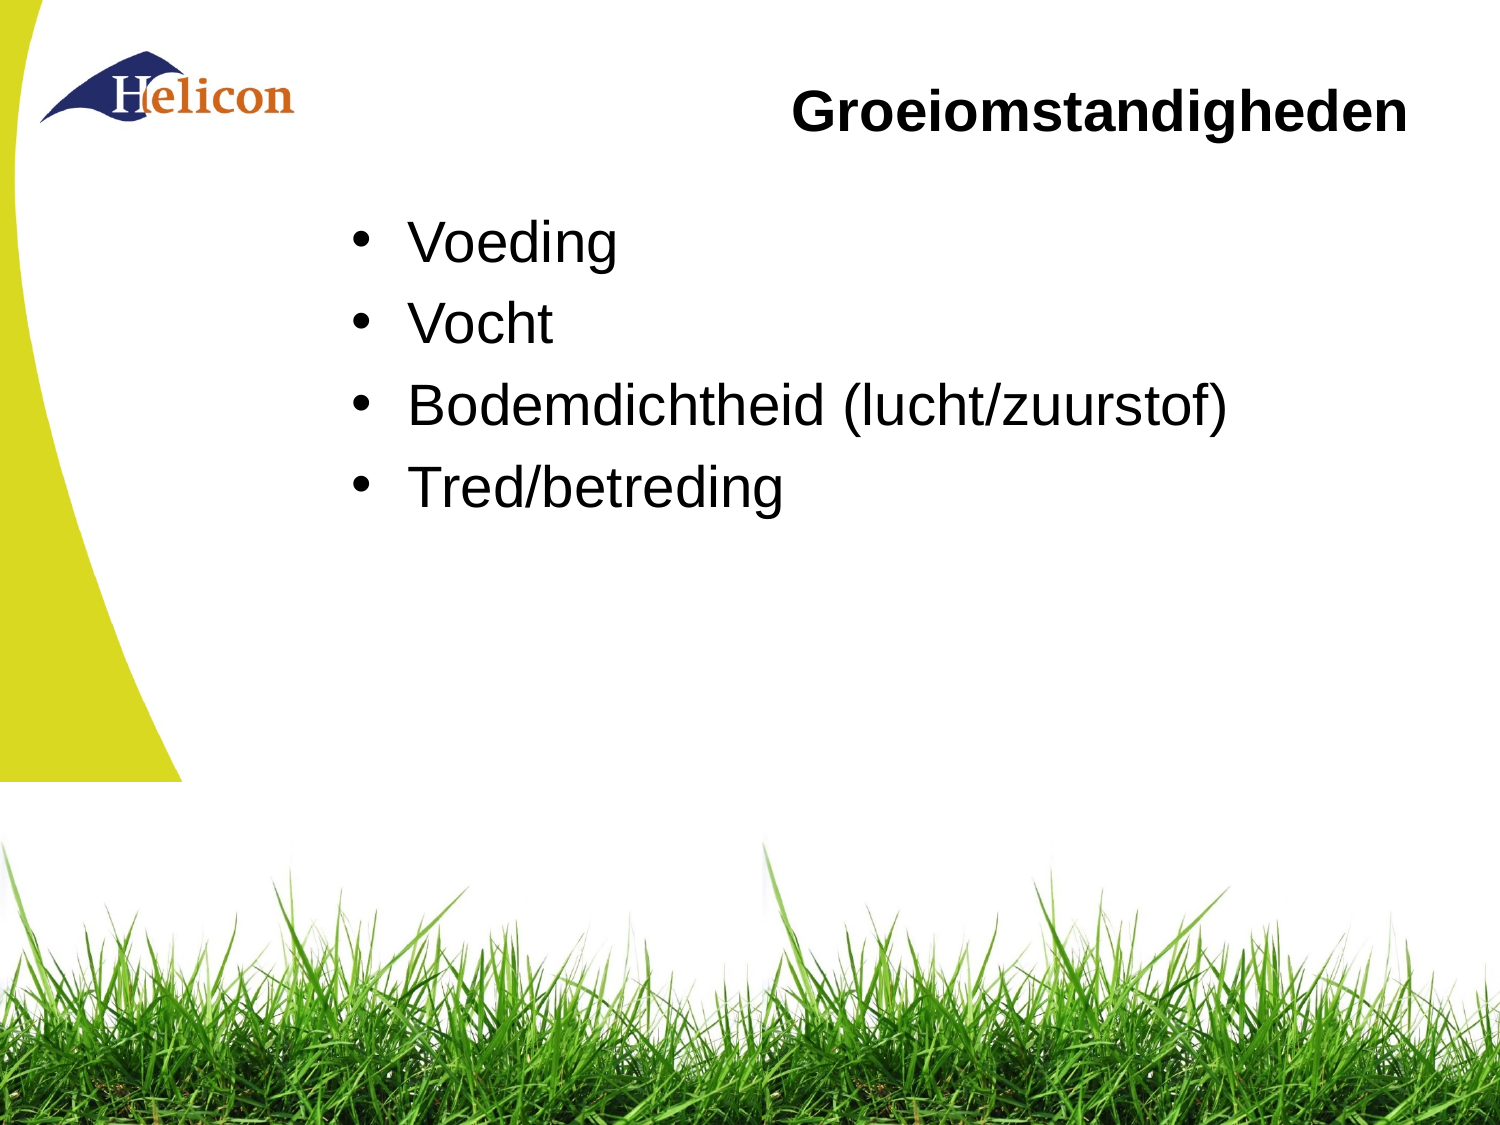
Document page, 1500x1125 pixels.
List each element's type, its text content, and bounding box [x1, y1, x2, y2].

picture [0, 0, 1500, 1125]
list Voeding Vocht Bodemdichtheid (lucht/zuurstof) Tred/betreding [336, 196, 1425, 780]
title Groeiomstandigheden [334, 54, 1425, 161]
